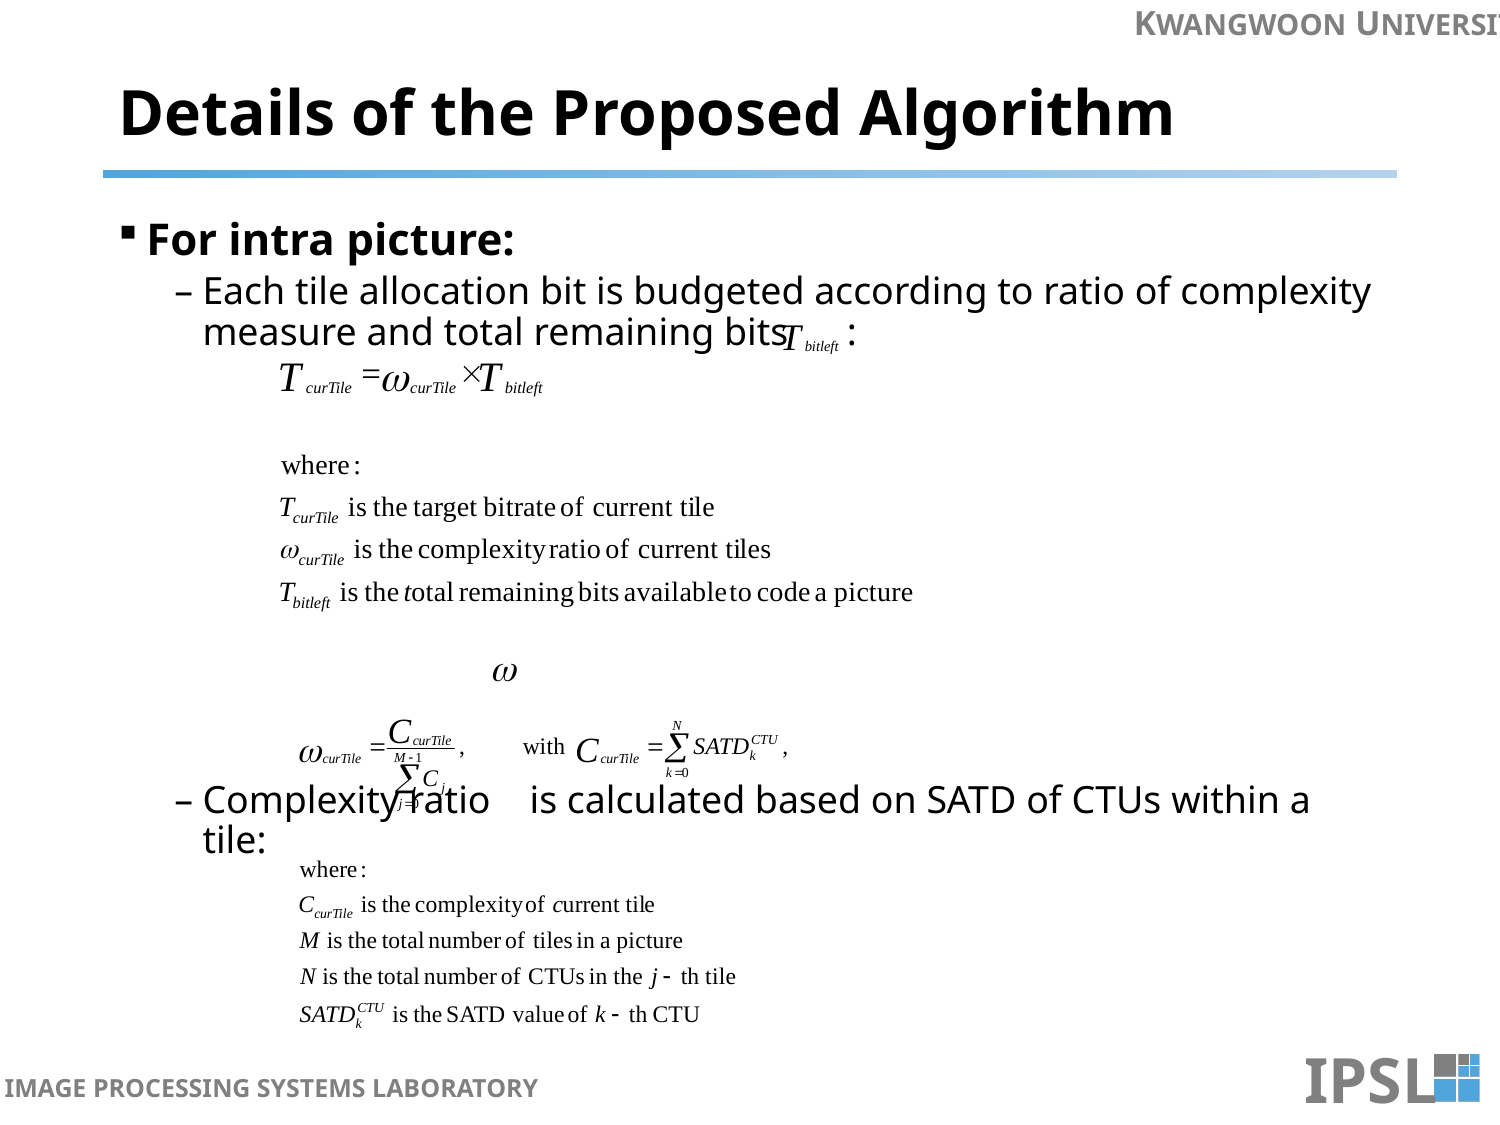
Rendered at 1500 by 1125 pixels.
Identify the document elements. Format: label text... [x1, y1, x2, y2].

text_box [276, 352, 917, 619]
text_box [295, 711, 792, 1034]
list For intra picture: Each tile allocation bit is budgeted according to ratio of complexity measure and total remaining bits : Complexity ratio is calculated based on SATD of CTUs within a tile: [103, 209, 1397, 1014]
picture [1430, 1050, 1480, 1108]
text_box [778, 316, 846, 359]
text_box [488, 646, 529, 693]
title Details of the Proposed Algorithm [103, 59, 1397, 171]
